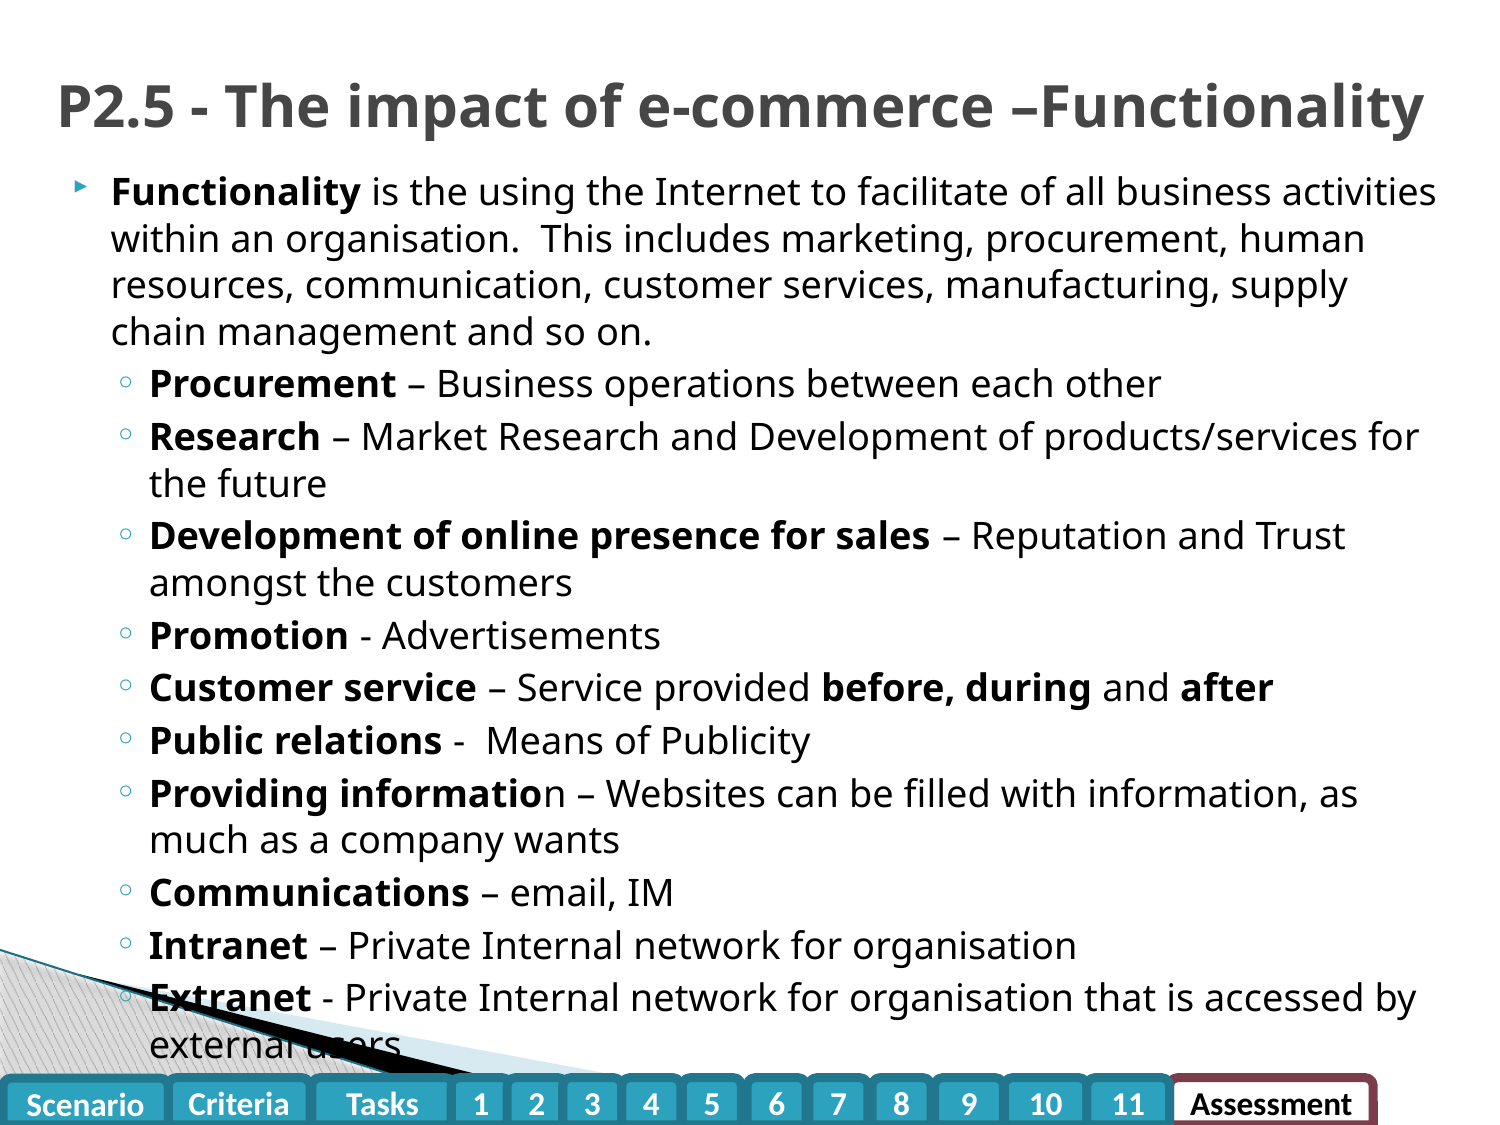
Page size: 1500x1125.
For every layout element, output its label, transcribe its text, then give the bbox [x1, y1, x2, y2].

list Functionality is the using the Internet to facilitate of all business activities within an organisation. This includes marketing, procurement, human resources, communication, customer services, manufacturing, supply chain management and so on. Procurement – Business operations between each other Research – Market Research and Development of products/services for the future Development of online presence for sales – Reputation and Trust amongst the customers Promotion - Advertisements Customer service – Service provided before, during and after Public relations - Means of Publicity Providing information – Websites can be filled with information, as much as a company wants Communications – email, IM Intranet – Private Internal network for organisation Extranet - Private Internal network for organisation that is accessed by external users [41, 173, 1459, 1079]
title P2.5 - The impact of e-commerce –Functionality [41, 35, 1459, 173]
